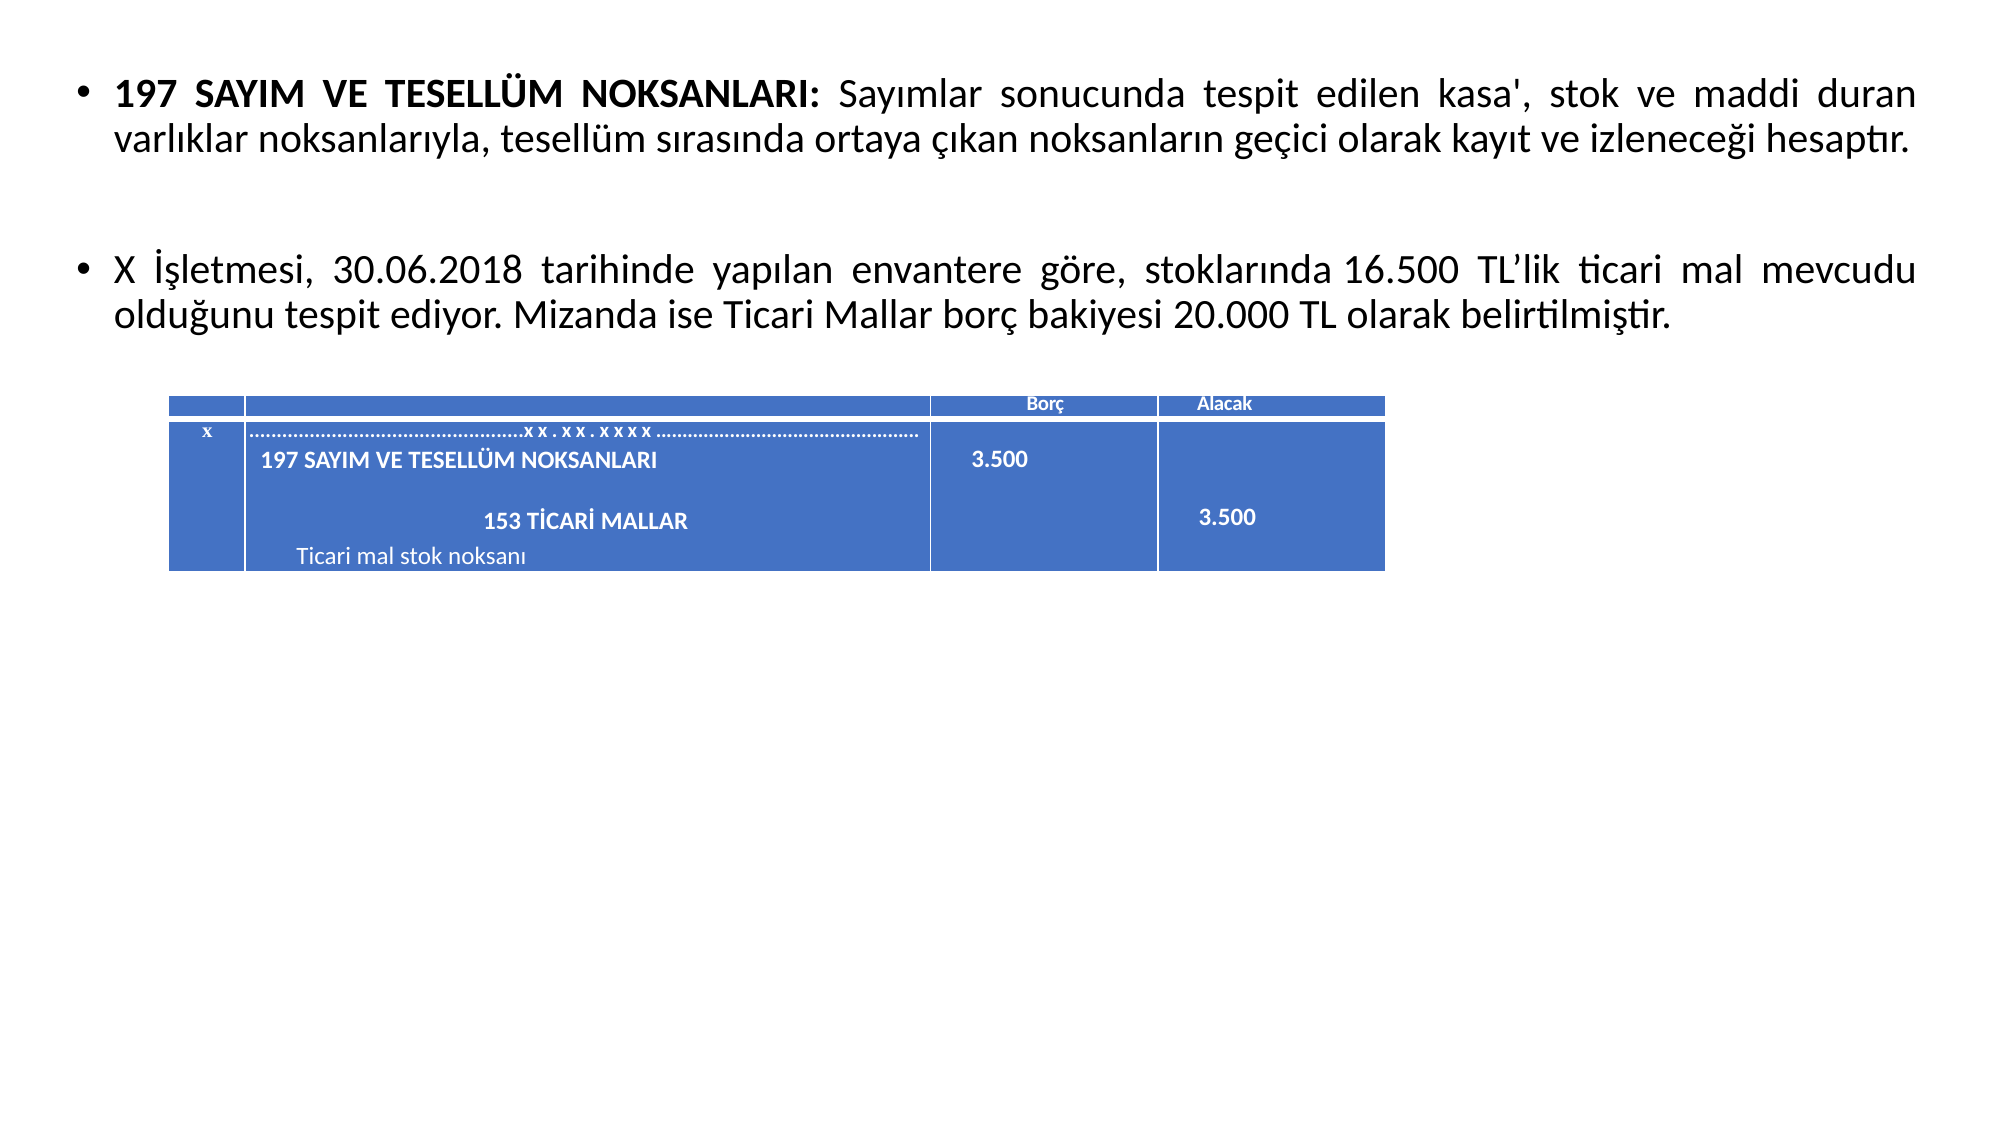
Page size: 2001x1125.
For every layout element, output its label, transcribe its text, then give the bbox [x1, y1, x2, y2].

table_header Borç [931, 396, 1157, 416]
table_cell ..................................................xx.xx.xxxx.................................................. 197 SAYIM VE TESELLÜM NOKSANLARI 153 TİCARİ MALLAR Ticari mal stok noksanı [246, 422, 930, 571]
table_header Alacak [1159, 396, 1385, 416]
table_cell x [169, 422, 244, 571]
table_cell 3.500 [1159, 422, 1385, 571]
table_header [169, 396, 244, 416]
table_cell 3.500 [931, 422, 1157, 571]
list 197 SAYIM VE TESELLÜM NOKSANLARI: Sayımlar sonucunda tespit edilen kasa', stok ve maddi duran varlıklar noksanlarıyla, tesellüm sırasında ortaya çıkan noksanların geçici olarak kayıt ve izleneceği hesaptır. X İşletmesi, 30.06.2018 tarihinde yapılan envantere göre, stoklarında 16.500 TL’lik ticari mal mevcudu olduğunu tespit ediyor. Mizanda ise Ticari Mallar borç bakiyesi 20.000 TL olarak belirtilmiştir. [61, 63, 1933, 1075]
table_header [246, 396, 930, 416]
